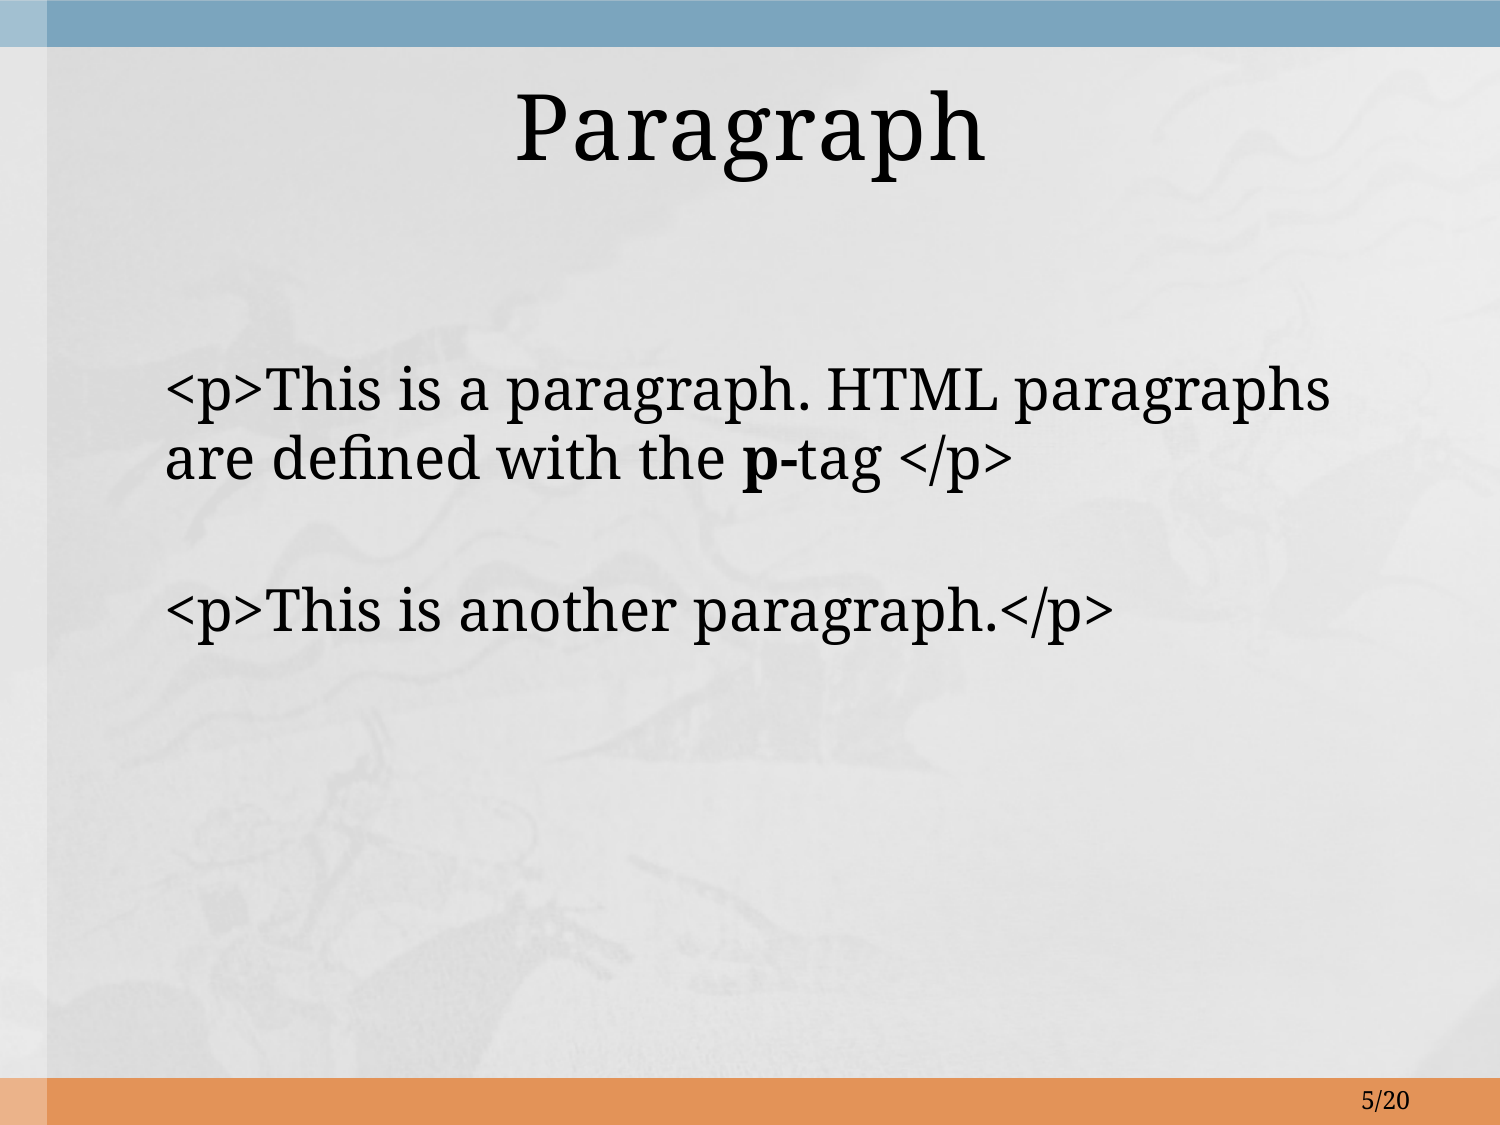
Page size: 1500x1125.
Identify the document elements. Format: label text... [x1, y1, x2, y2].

slide_number 5 [1074, 1078, 1425, 1125]
list <p>This is a paragraph. HTML paragraphs are defined with the p-tag </p> <p>This is another paragraph.</p> [75, 262, 1425, 1005]
title Paragraph [49, 46, 1454, 202]
